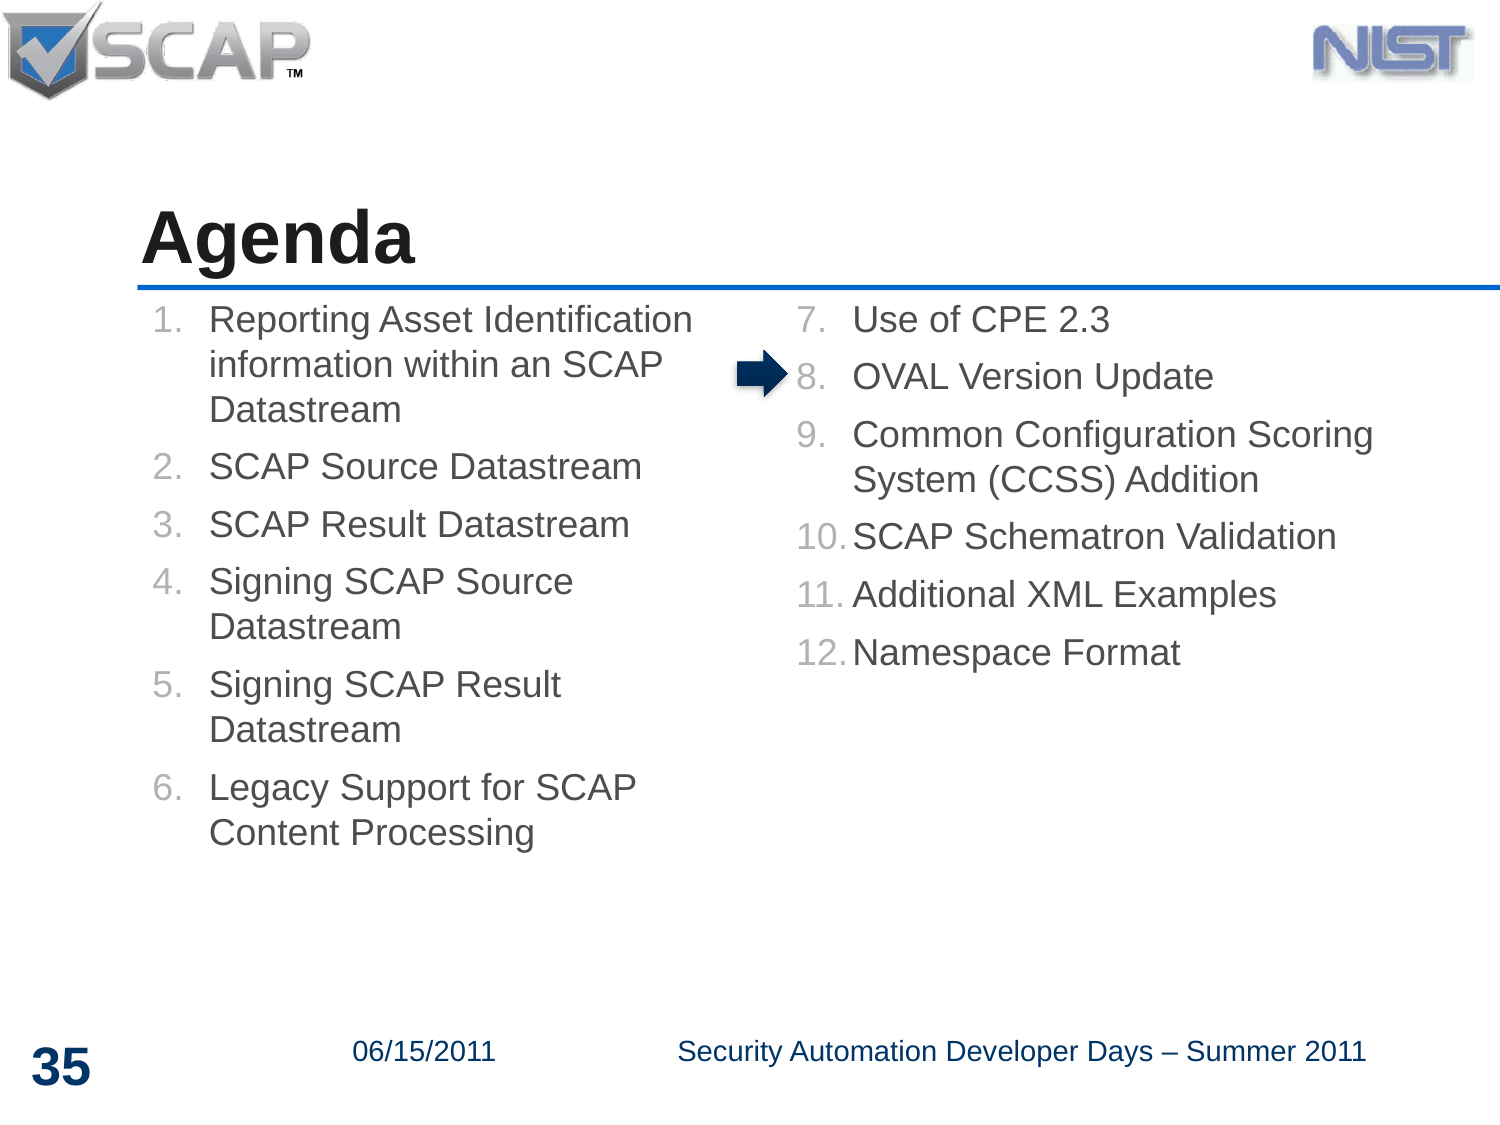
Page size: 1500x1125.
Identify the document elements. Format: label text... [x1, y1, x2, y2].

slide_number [337, 1025, 662, 1103]
picture [0, 0, 313, 103]
footer Security Automation Developer Days – Summer 2011 [662, 1025, 1426, 1103]
picture [1312, 24, 1475, 83]
text_box [737, 349, 788, 398]
title Agenda [124, 99, 1426, 288]
slide_number 35 [13, 1023, 111, 1105]
list Use of CPE 2.3 OVAL Version Update Common Configuration Scoring System (CCSS) Addition SCAP Schematron Validation Additional XML Examples Namespace Format [780, 287, 1400, 1025]
list Reporting Asset Identification information within an SCAP Datastream SCAP Source Datastream SCAP Result Datastream Signing SCAP Source Datastream Signing SCAP Result Datastream Legacy Support for SCAP Content Processing [137, 287, 757, 1026]
